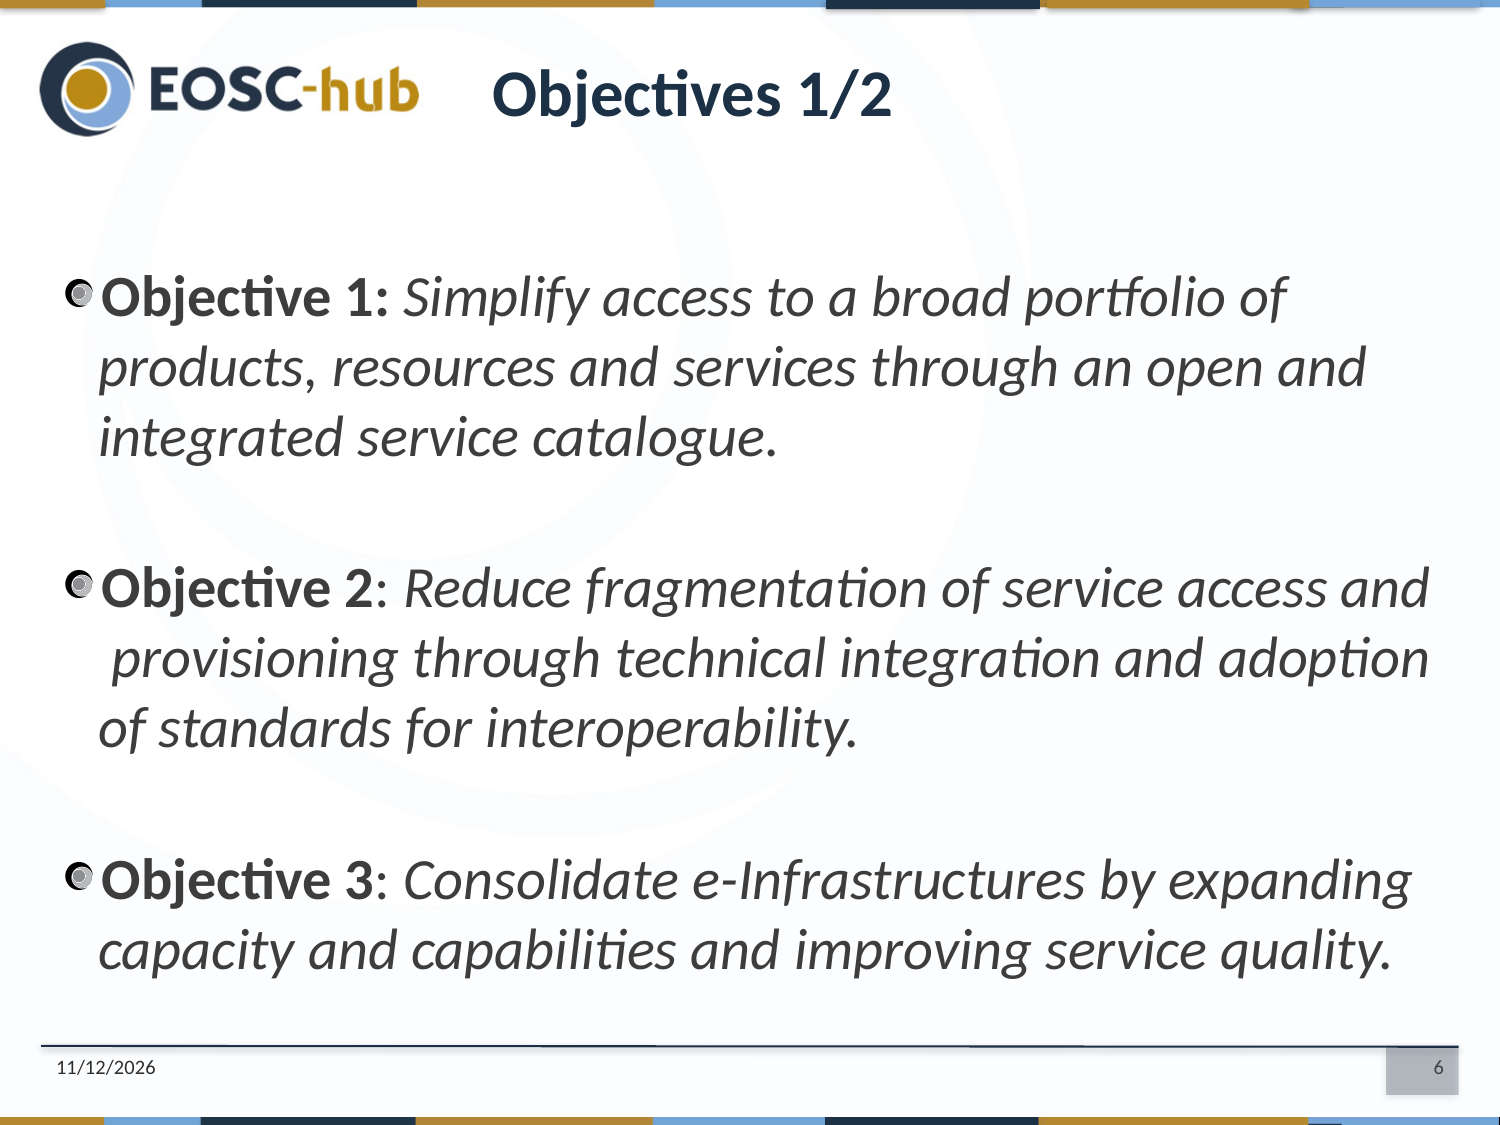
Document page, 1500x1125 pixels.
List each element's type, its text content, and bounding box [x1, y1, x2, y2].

slide_number 6 [1074, 1047, 1459, 1094]
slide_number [41, 1046, 392, 1094]
list Objective 1: Simplify access to a broad portfolio of products, resources and services through an open and integrated service catalogue. Objective 2: Reduce fragmentation of service access and provisioning through technical integration and adoption of standards for interoperability. Objective 3: Consolidate e-Infrastructures by expanding capacity and capabilities and improving service quality. [41, 250, 1459, 1047]
picture [0, 0, 1500, 1125]
list Objectives 1/2 [477, 42, 1459, 185]
